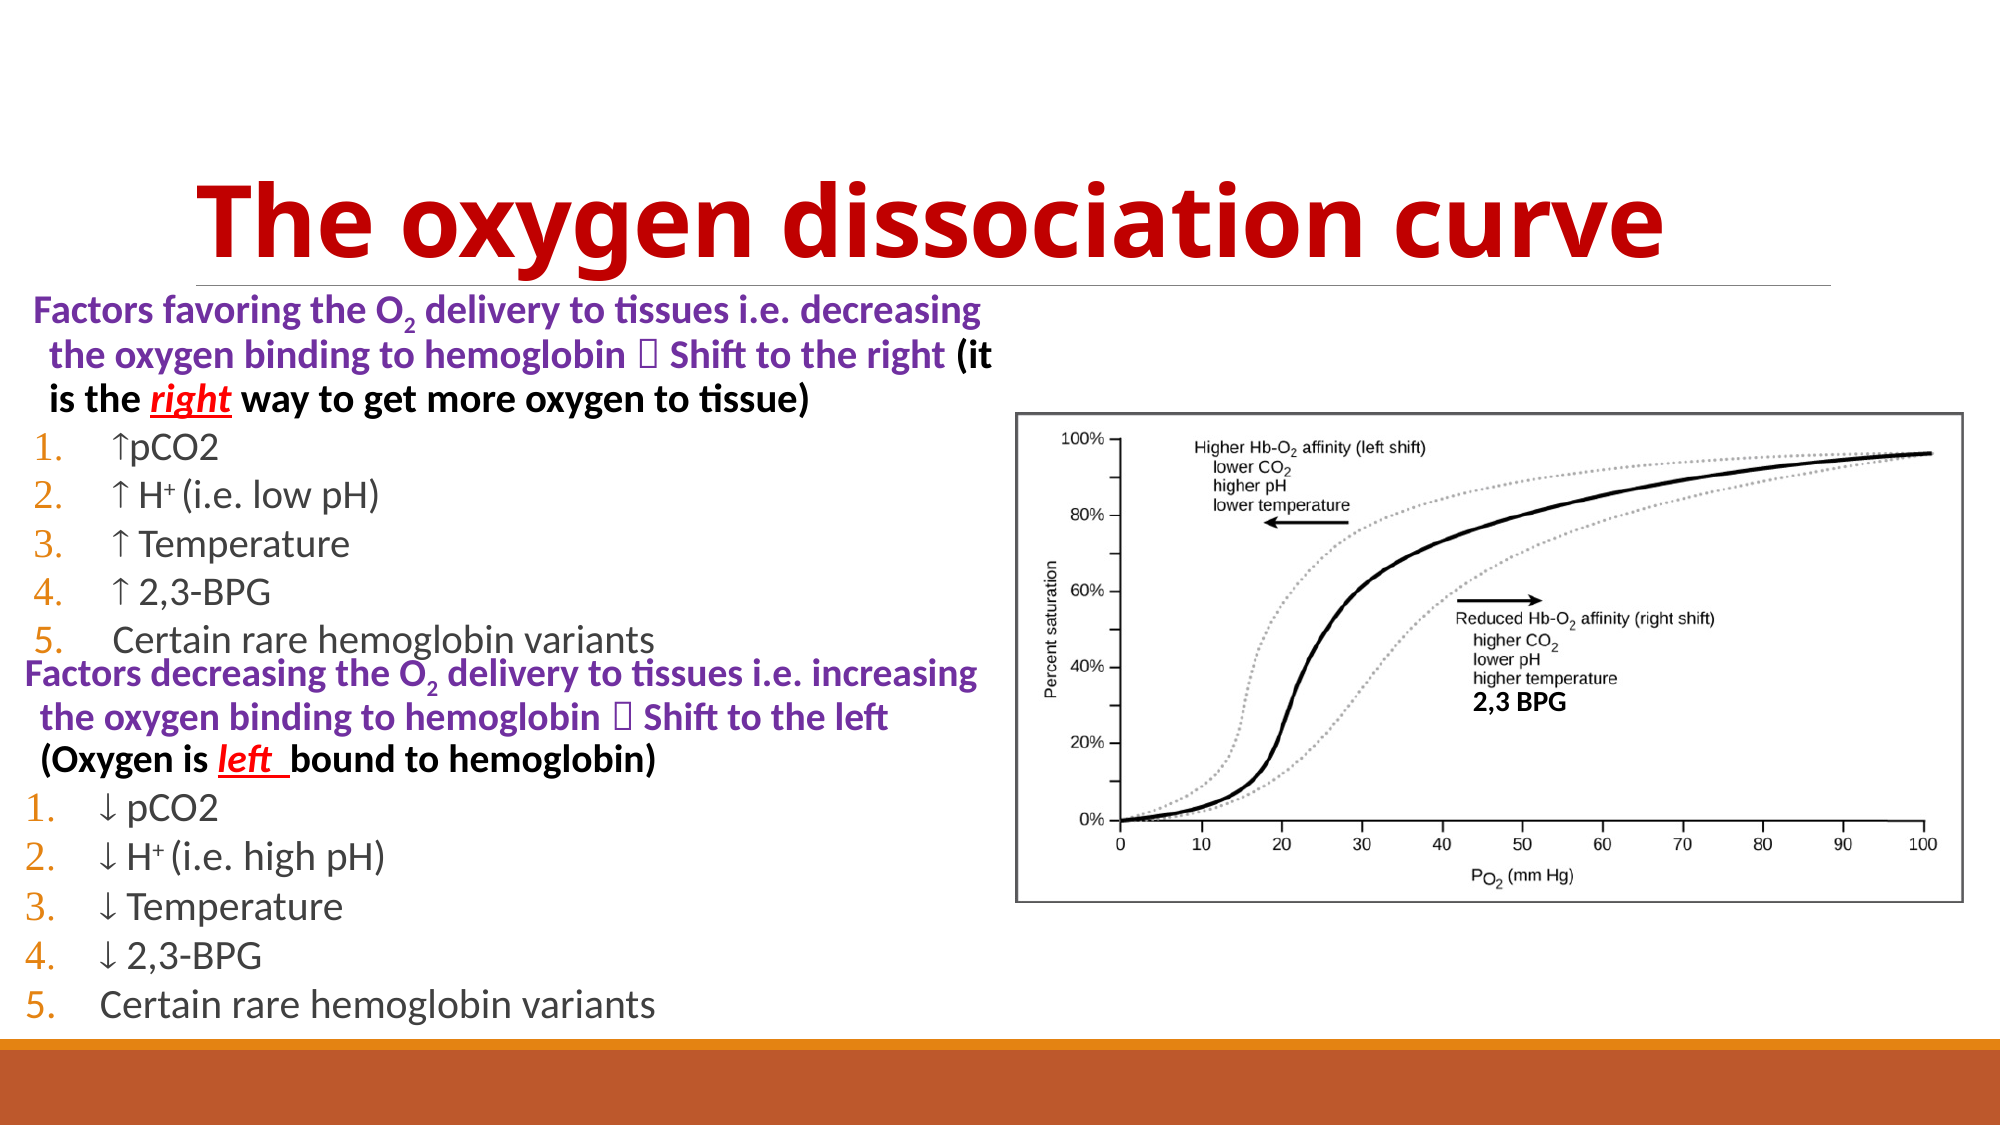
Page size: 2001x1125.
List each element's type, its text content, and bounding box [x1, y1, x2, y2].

text_box Factors decreasing the O2 delivery to tissues i.e. increasing the oxygen binding to hemoglobin  Shift to the left (Oxygen is left bound to hemoglobin)  pCO2  H+ (i.e. high pH)  Temperature  2,3-BPG Certain rare hemoglobin variants [24, 640, 996, 1040]
title The oxygen dissociation curve [180, 47, 1830, 285]
picture [1014, 411, 1965, 903]
list Factors favoring the O2 delivery to tissues i.e. decreasing the oxygen binding to hemoglobin  Shift to the right (it is the right way to get more oxygen to tissue) pCO2  H+ (i.e. low pH)  Temperature  2,3-BPG Certain rare hemoglobin variants [33, 275, 1005, 675]
